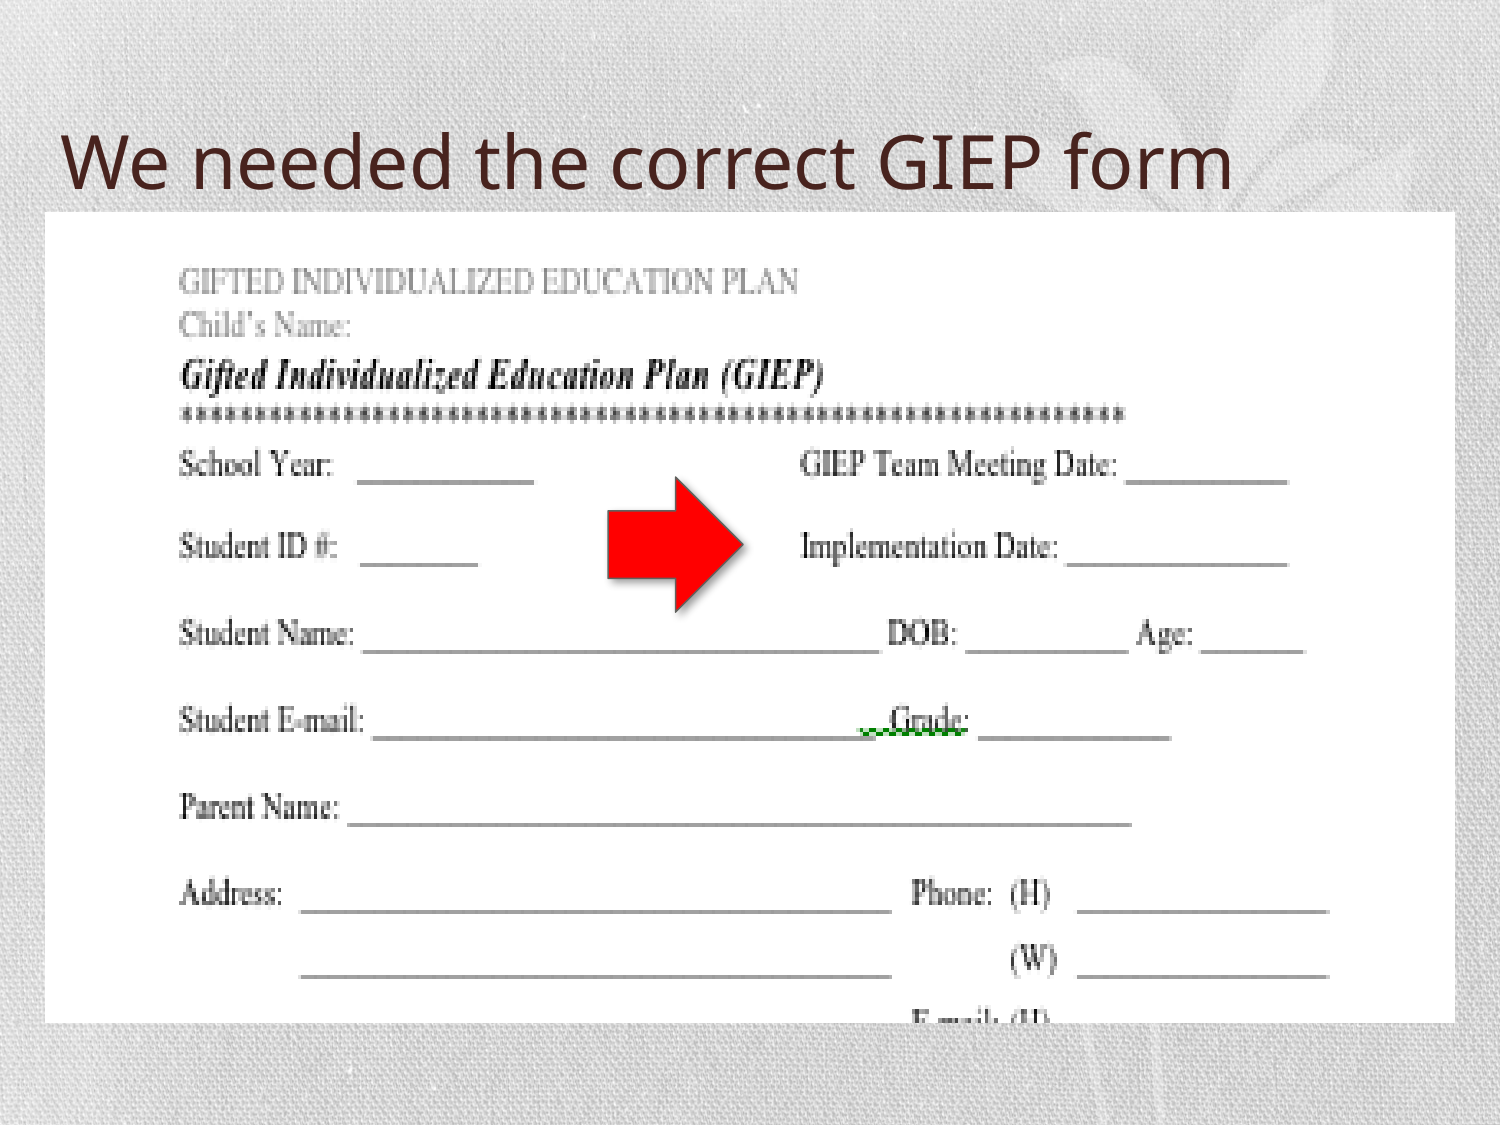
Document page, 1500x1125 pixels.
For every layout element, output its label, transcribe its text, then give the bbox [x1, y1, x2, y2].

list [44, 212, 1456, 1024]
title We needed the correct GIEP form [45, 37, 1455, 212]
